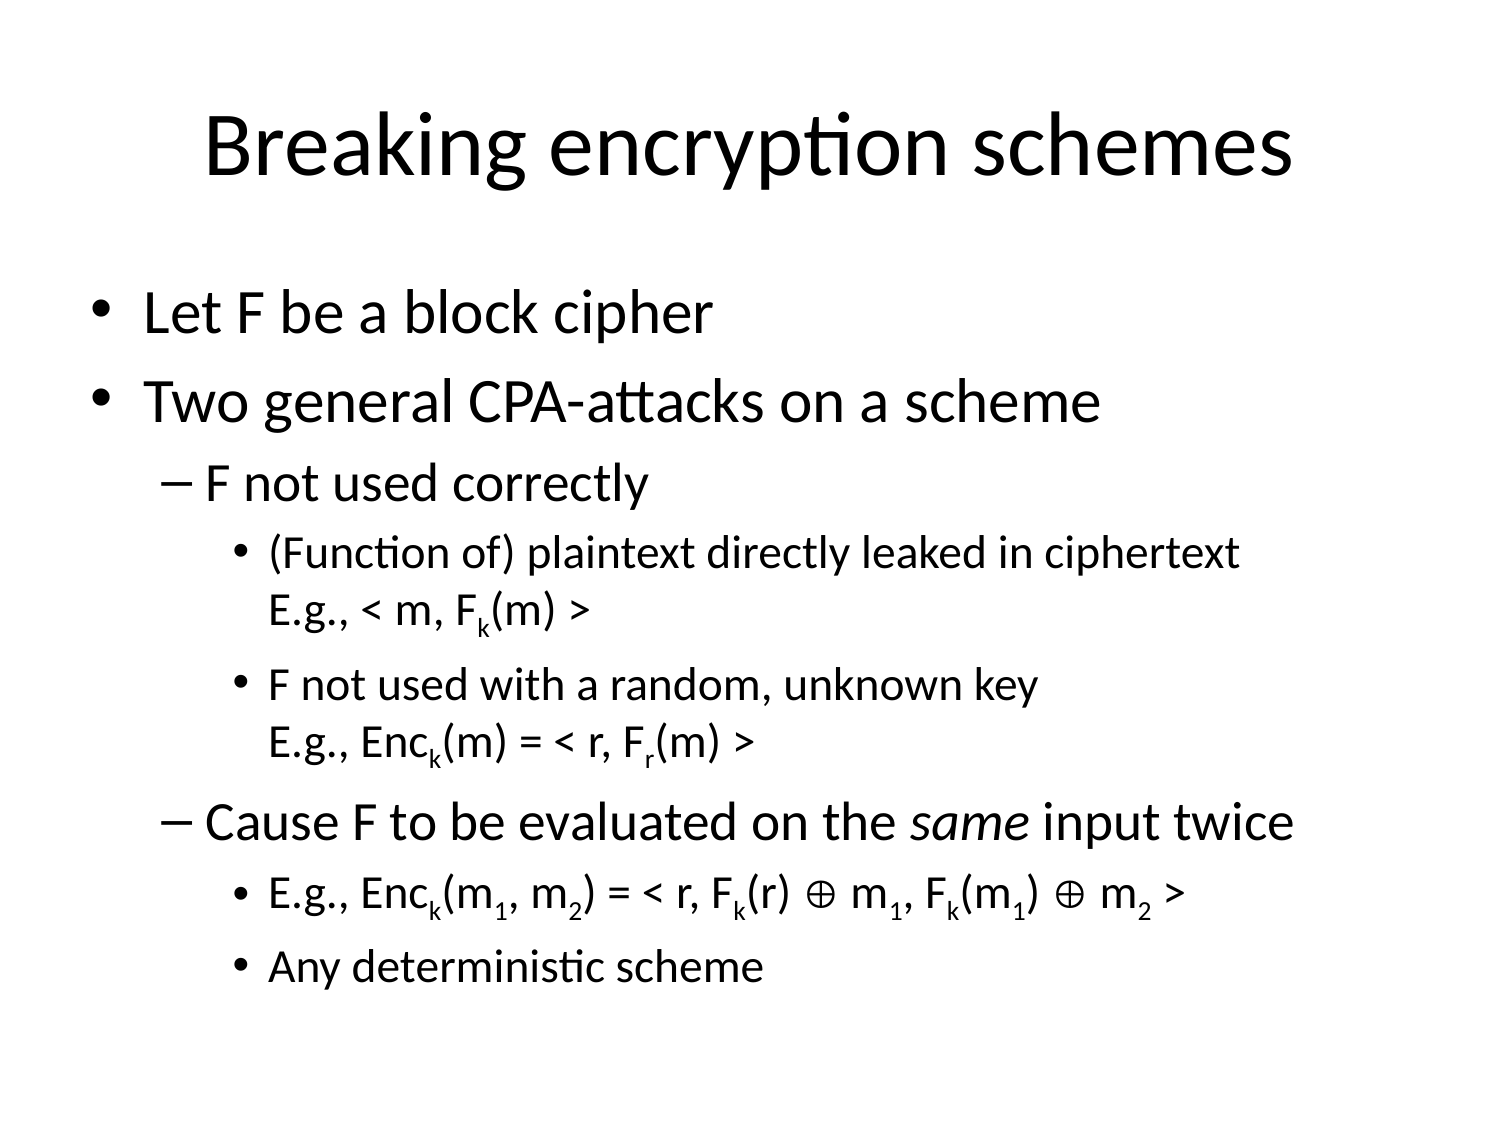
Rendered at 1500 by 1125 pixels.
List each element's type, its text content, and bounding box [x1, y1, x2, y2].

list Let F be a block cipher Two general CPA-attacks on a scheme F not used correctly (Function of) plaintext directly leaked in ciphertext E.g., < m, Fk(m) > F not used with a random, unknown key E.g., Enck(m) = < r, Fr(m) > Cause F to be evaluated on the same input twice E.g., Enck(m1, m2) = < r, Fk(r)  m1, Fk(m1)  m2 > Any deterministic scheme [75, 262, 1425, 1005]
title Breaking encryption schemes [75, 45, 1425, 233]
